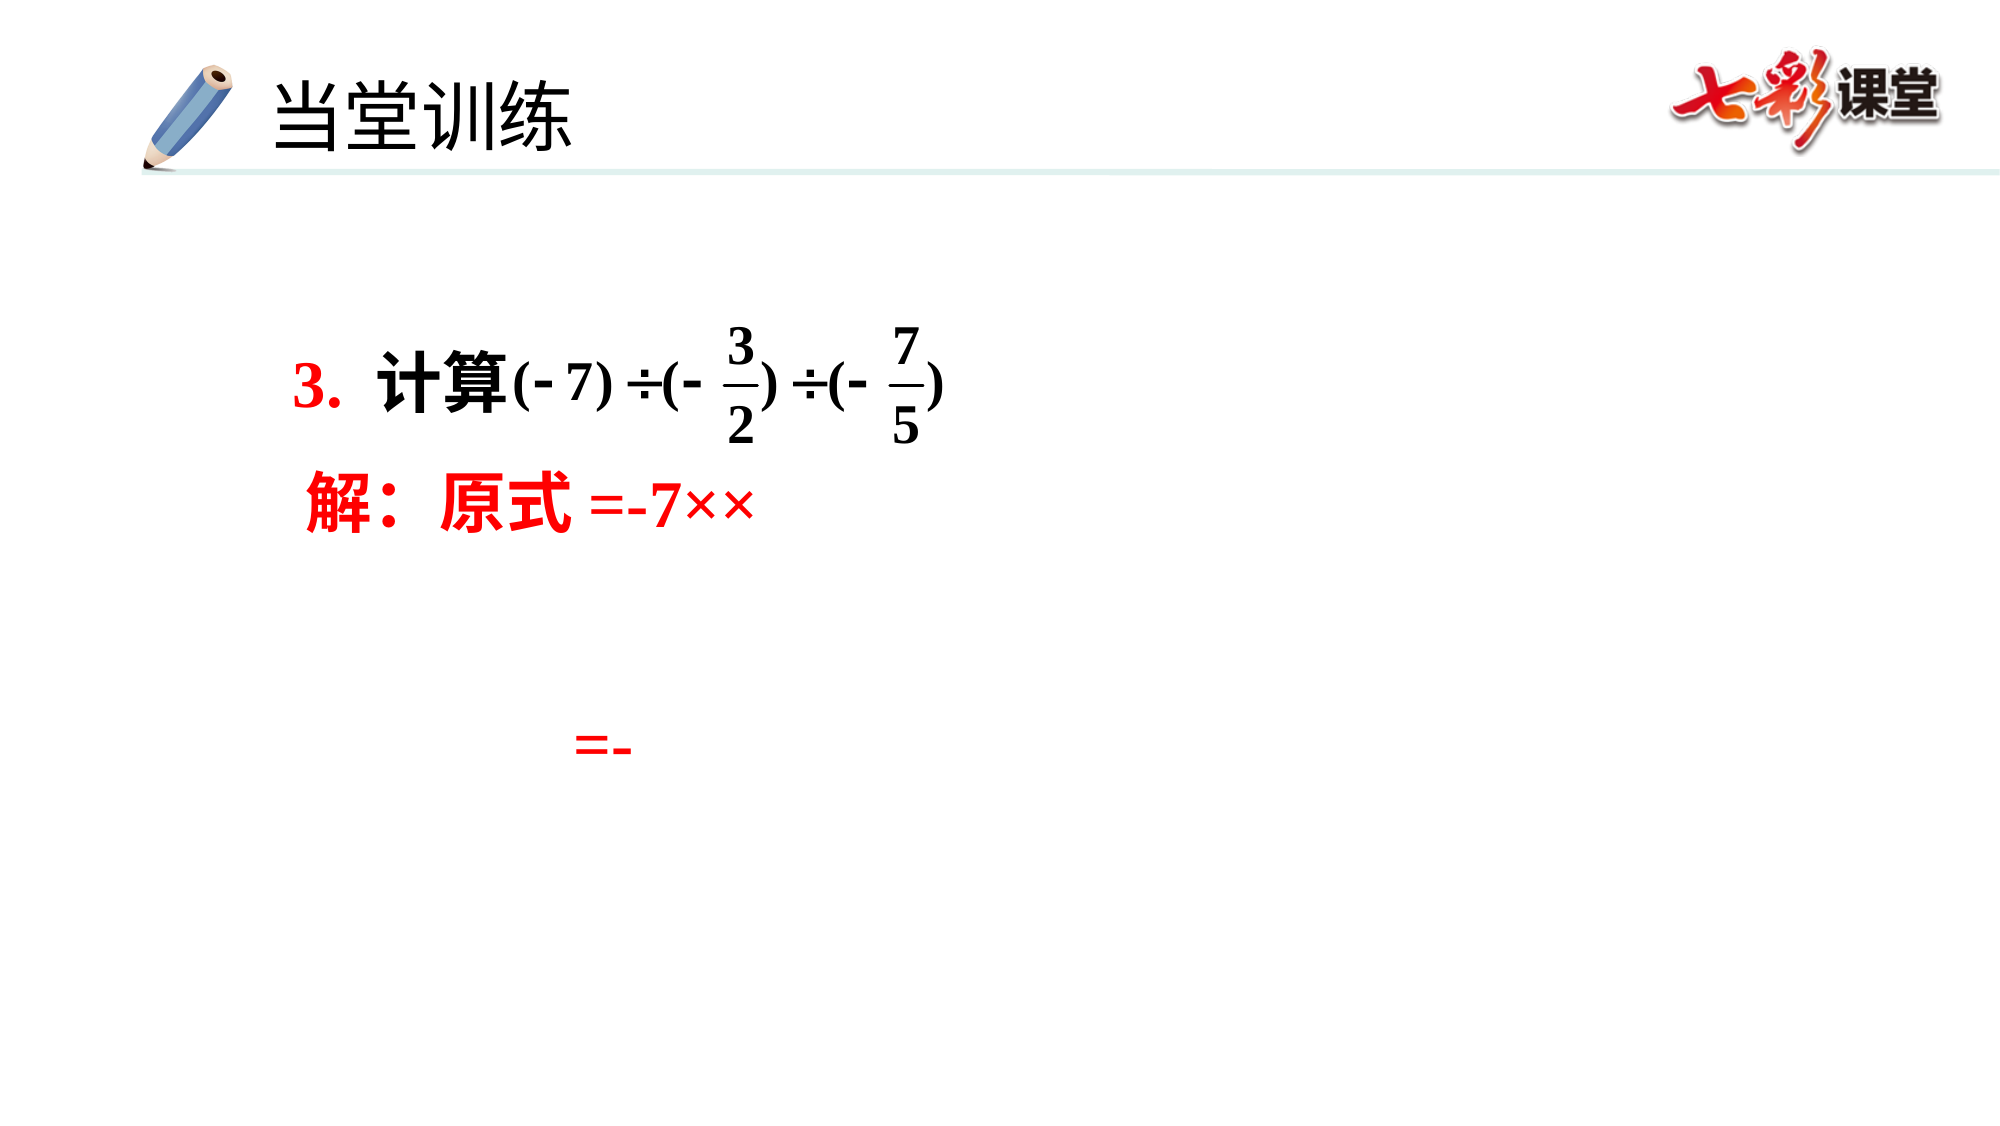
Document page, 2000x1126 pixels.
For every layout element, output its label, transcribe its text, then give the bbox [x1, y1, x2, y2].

text_box 3. 计算 [272, 331, 541, 671]
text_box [505, 306, 956, 457]
picture [133, 42, 242, 195]
picture [1666, 42, 1948, 157]
